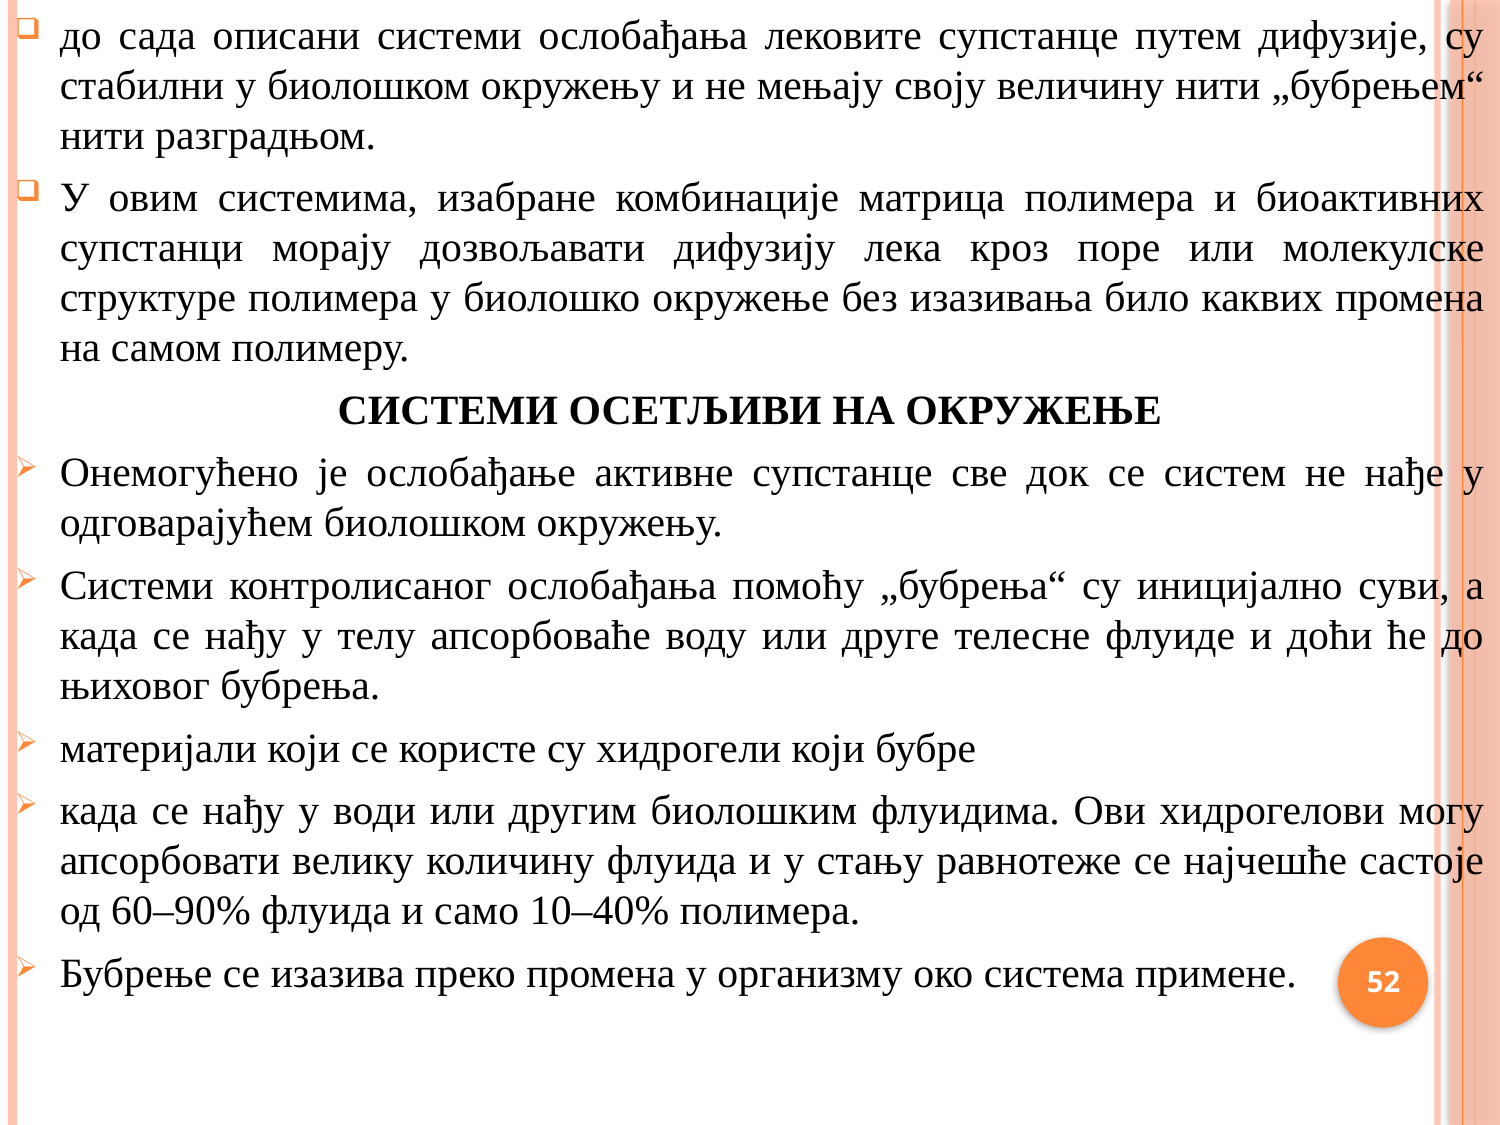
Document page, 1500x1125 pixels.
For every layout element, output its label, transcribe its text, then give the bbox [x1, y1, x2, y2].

slide_number 52 [1333, 940, 1434, 1026]
list до сада описани системи ослобађања лековите супстанце путем дифузије, су стабилни у биолошком окружењу и не мењају своју величину нити „бубрењем“ нити разградњом. У овим системима, изабране комбинације матрица полимера и биоактивних супстанци морају дозвољавати дифузију лека кроз поре или молекулске структуре полимера у биолошко окружење без изазивања било каквих промена на самом полимеру. СИСТЕМИ ОСЕТЉИВИ НА ОКРУЖЕЊЕ Онемогућено је ослобађање активне супстанце све док се систем не нађе у одговарајућем биолошком окружењу. Системи контролисаног ослобађања помоћу „бубрења“ су иницијално суви, а када се нађу у телу апсорбоваће воду или друге телесне флуиде и доћи ће до њиховог бубрења. материјали који се користе су хидрогели који бубре када се нађу у води или другим биолошким флуидима. Ови хидрогелови могу апсорбовати велику количину флуида и у стању равнотеже се најчешће састоје од 60–90% флуида и само 10–40% полимера. Бубрење се изазива преко промена у организму око система примене. [0, 0, 1500, 1125]
